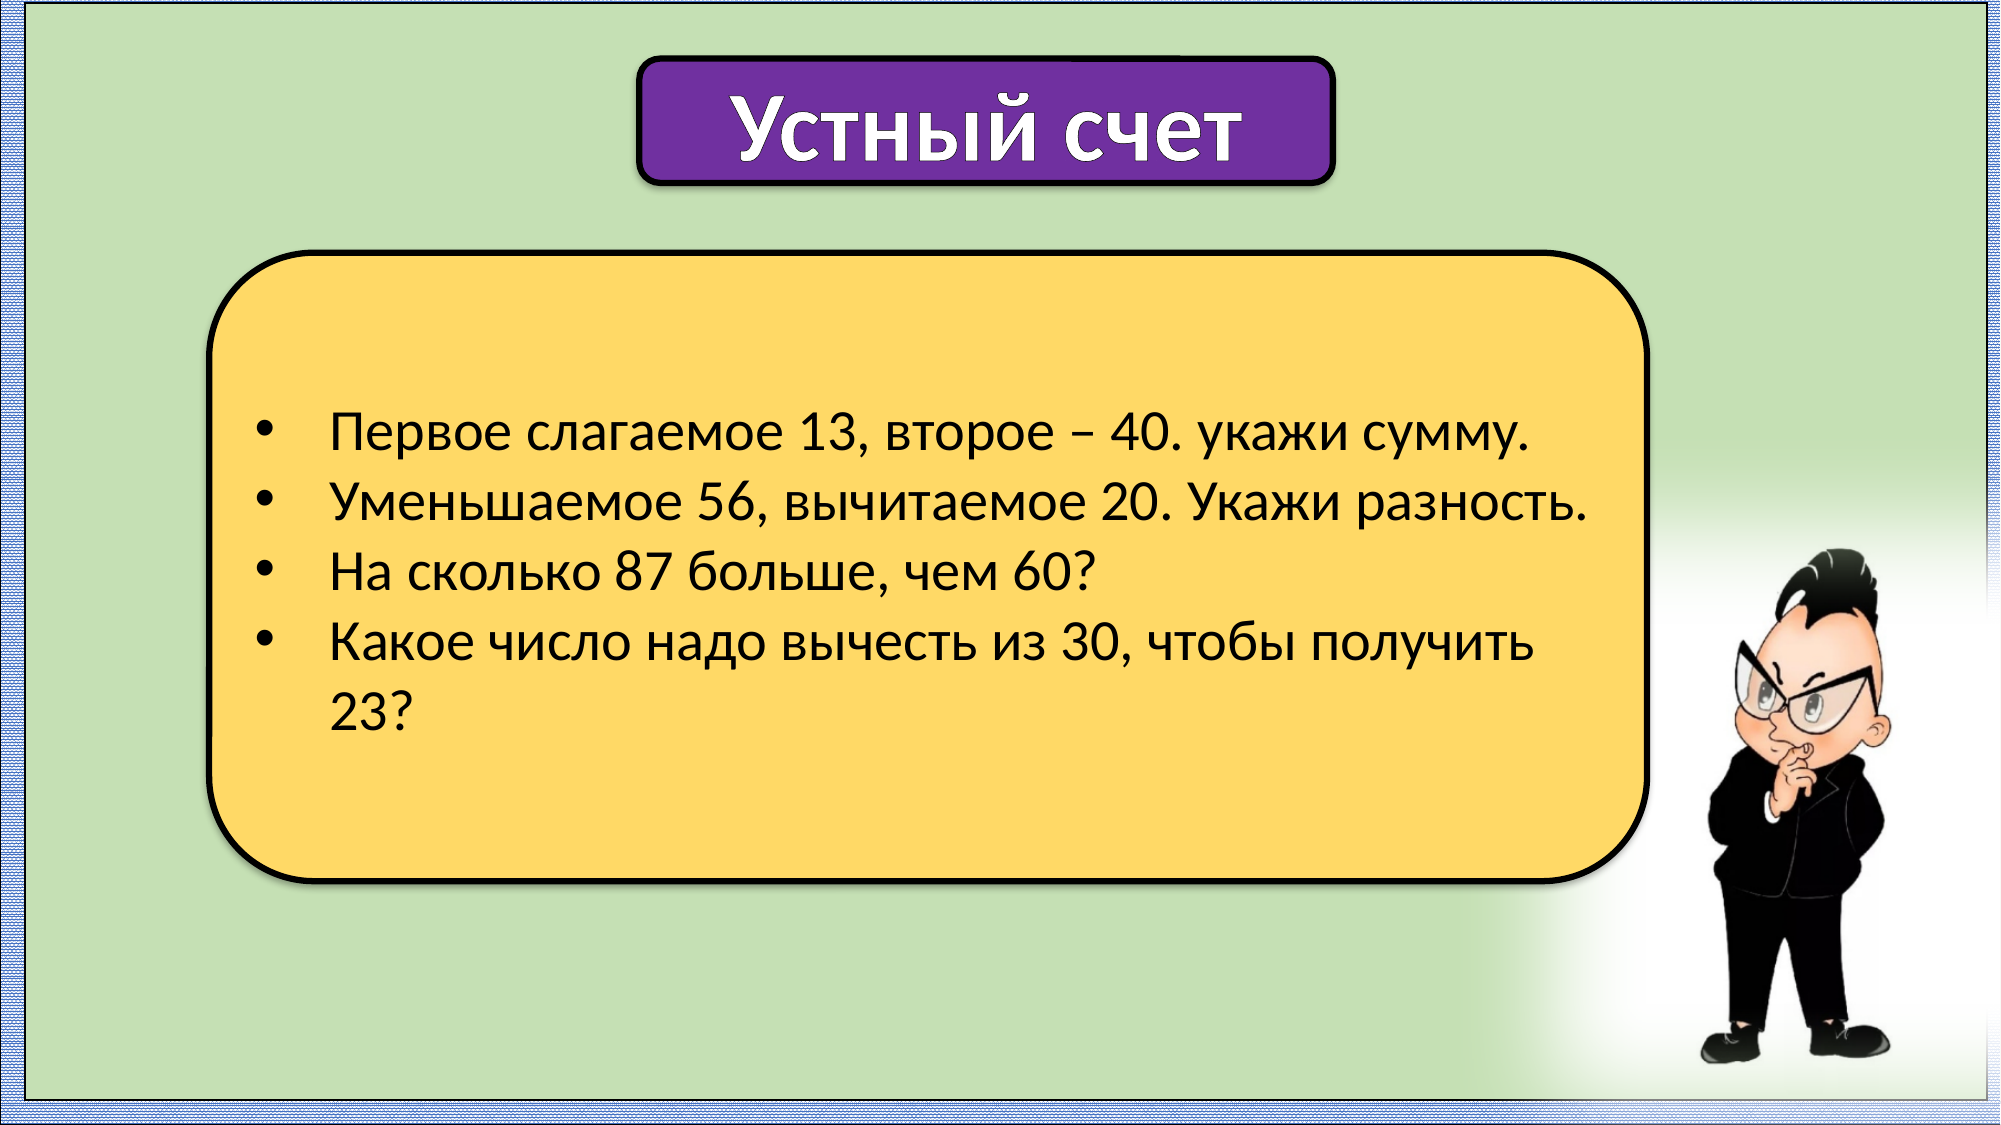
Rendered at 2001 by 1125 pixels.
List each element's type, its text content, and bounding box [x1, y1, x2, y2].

text_box Устный счет [638, 57, 1334, 184]
text_box Первое слагаемое 13, второе – 40. укажи сумму. Уменьшаемое 56, вычитаемое 20. Укажи разность. На сколько 87 больше, чем 60? Какое число надо вычесть из 30, чтобы получить 23? [208, 251, 1649, 883]
picture [1445, 423, 2000, 1125]
